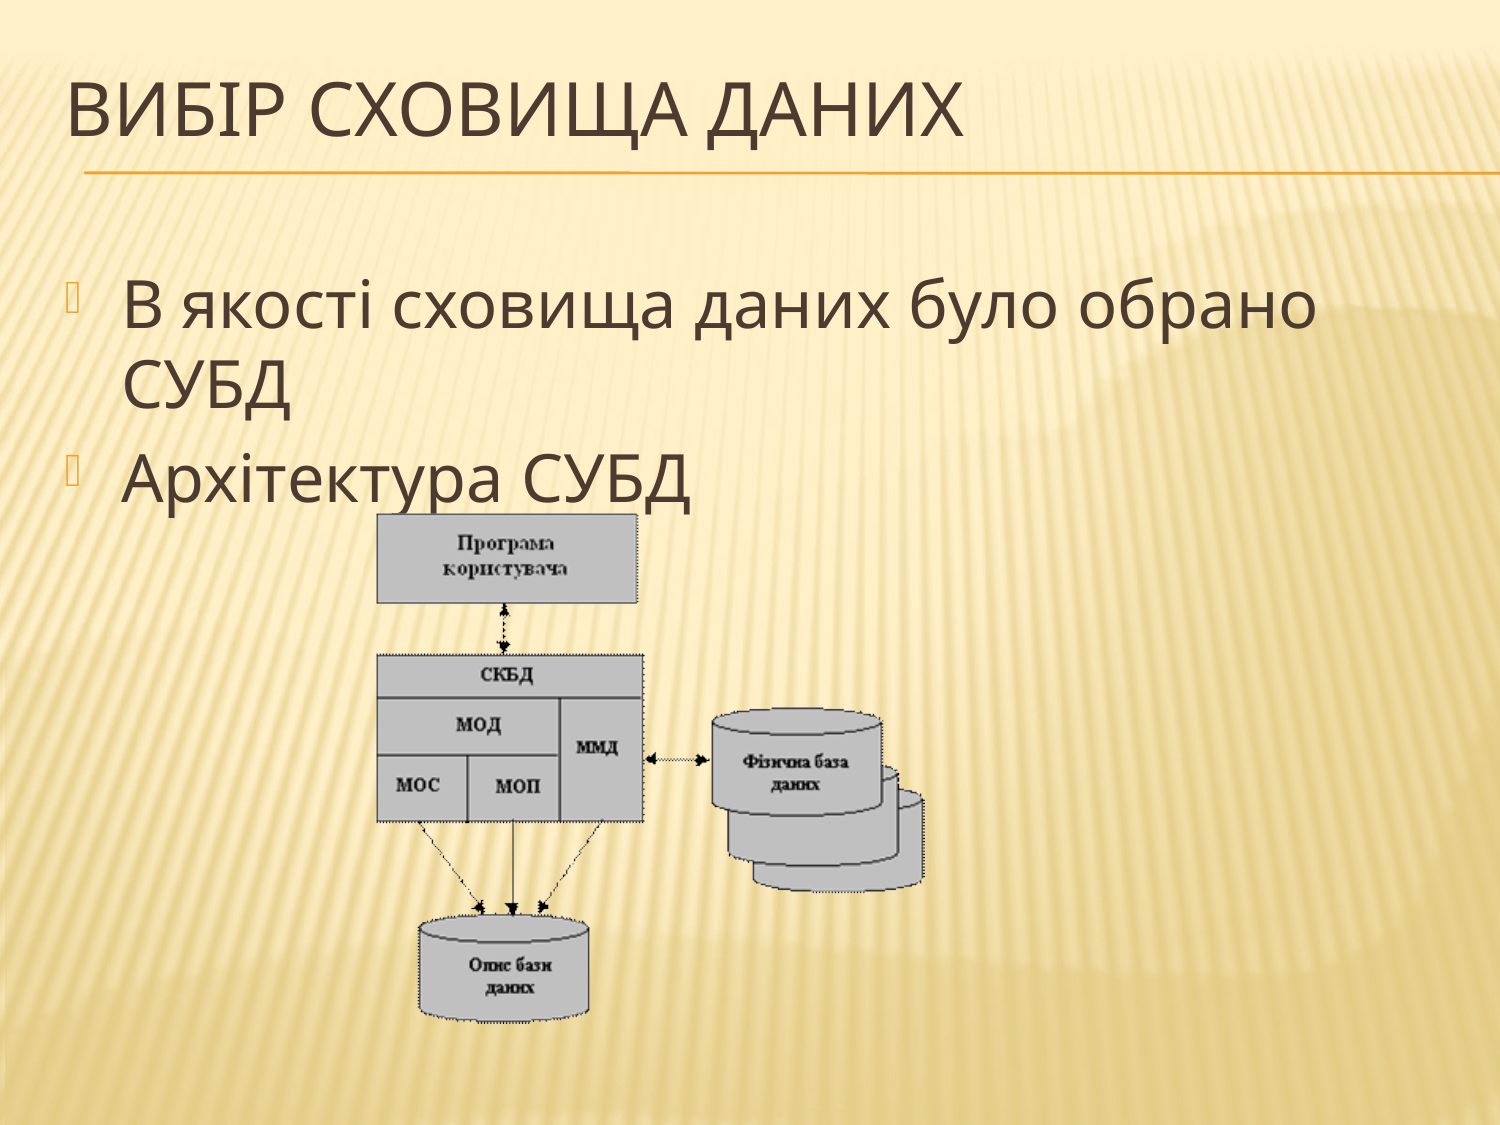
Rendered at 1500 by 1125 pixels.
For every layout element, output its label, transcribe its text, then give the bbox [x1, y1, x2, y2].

list В якості сховища даних було обрано СУБД Архітектура СУБД [50, 254, 1475, 998]
picture [374, 512, 926, 1024]
title Вибір сховища даних [50, 37, 1475, 175]
